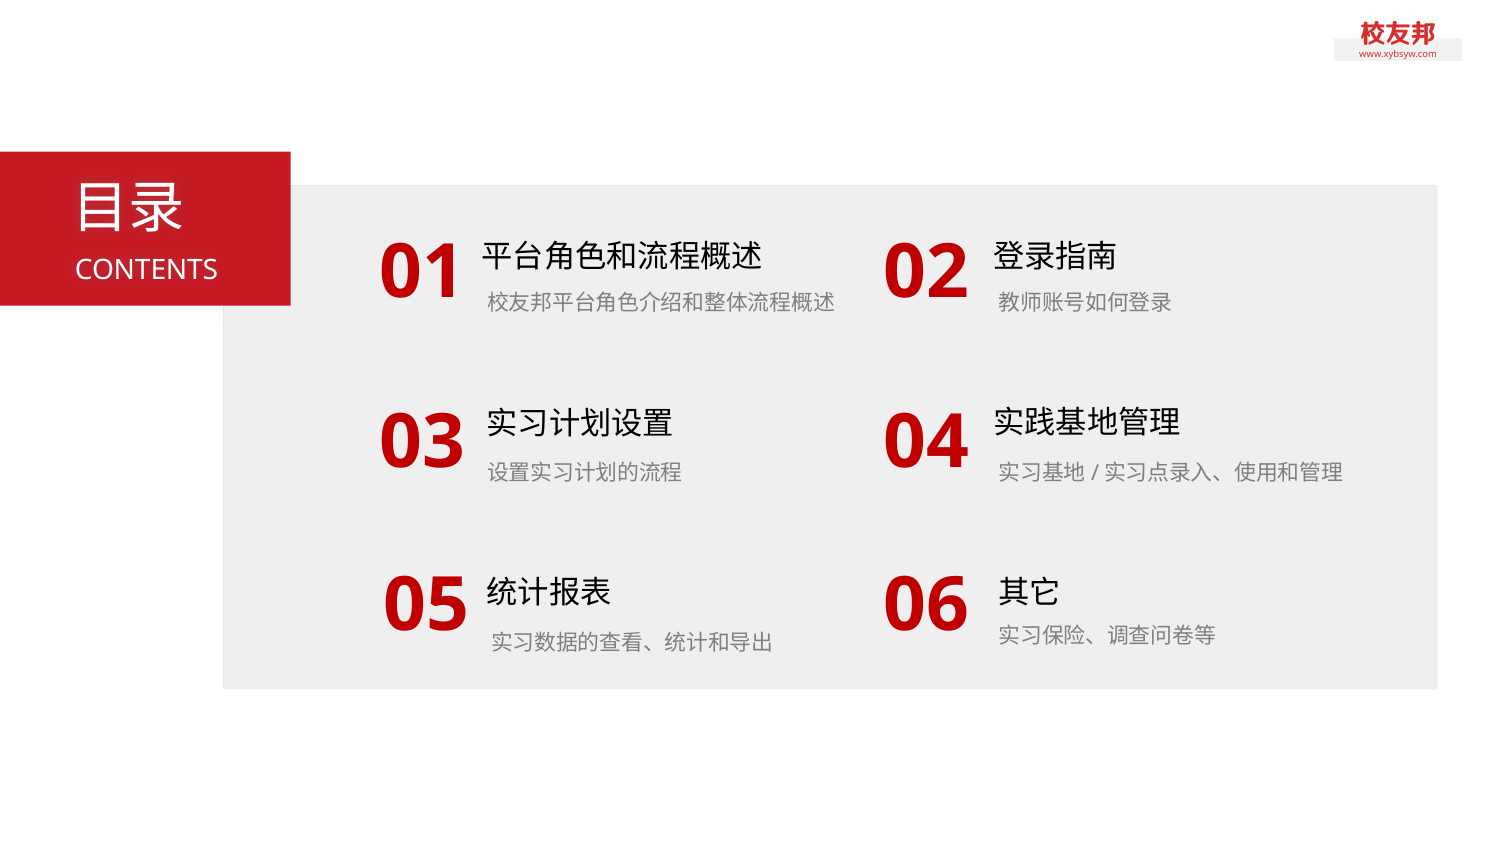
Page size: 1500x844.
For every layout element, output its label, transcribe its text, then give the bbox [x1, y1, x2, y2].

text_box 设置实习计划的流程 [479, 452, 841, 491]
text_box 目录 [64, 164, 224, 238]
text_box 教师账号如何登录 [991, 283, 1315, 321]
text_box [0, 151, 291, 306]
text_box 实习计划设置 [481, 397, 829, 446]
text_box 实践基地管理 [985, 397, 1315, 446]
text_box 06 [868, 547, 984, 653]
text_box 校友邦平台角色介绍和整体流程概述 [479, 283, 880, 321]
text_box CONTENTS [40, 243, 252, 293]
text_box 05 [369, 547, 485, 653]
text_box 04 [868, 384, 985, 490]
text_box 登录指南 [985, 230, 1253, 280]
text_box 01 [364, 215, 481, 320]
text_box 实习数据的查看、统计和导出 [483, 622, 845, 661]
text_box 02 [868, 215, 985, 320]
text_box [223, 185, 1438, 690]
text_box 平台角色和流程概述 [481, 230, 813, 280]
text_box 其它 [991, 567, 1341, 616]
text_box 实习保险、调查问卷等 [991, 616, 1352, 654]
text_box 统计报表 [479, 567, 829, 616]
text_box 03 [364, 384, 481, 490]
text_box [1333, 21, 1463, 67]
text_box 实习基地/实习点录入、使用和管理 [991, 452, 1362, 491]
